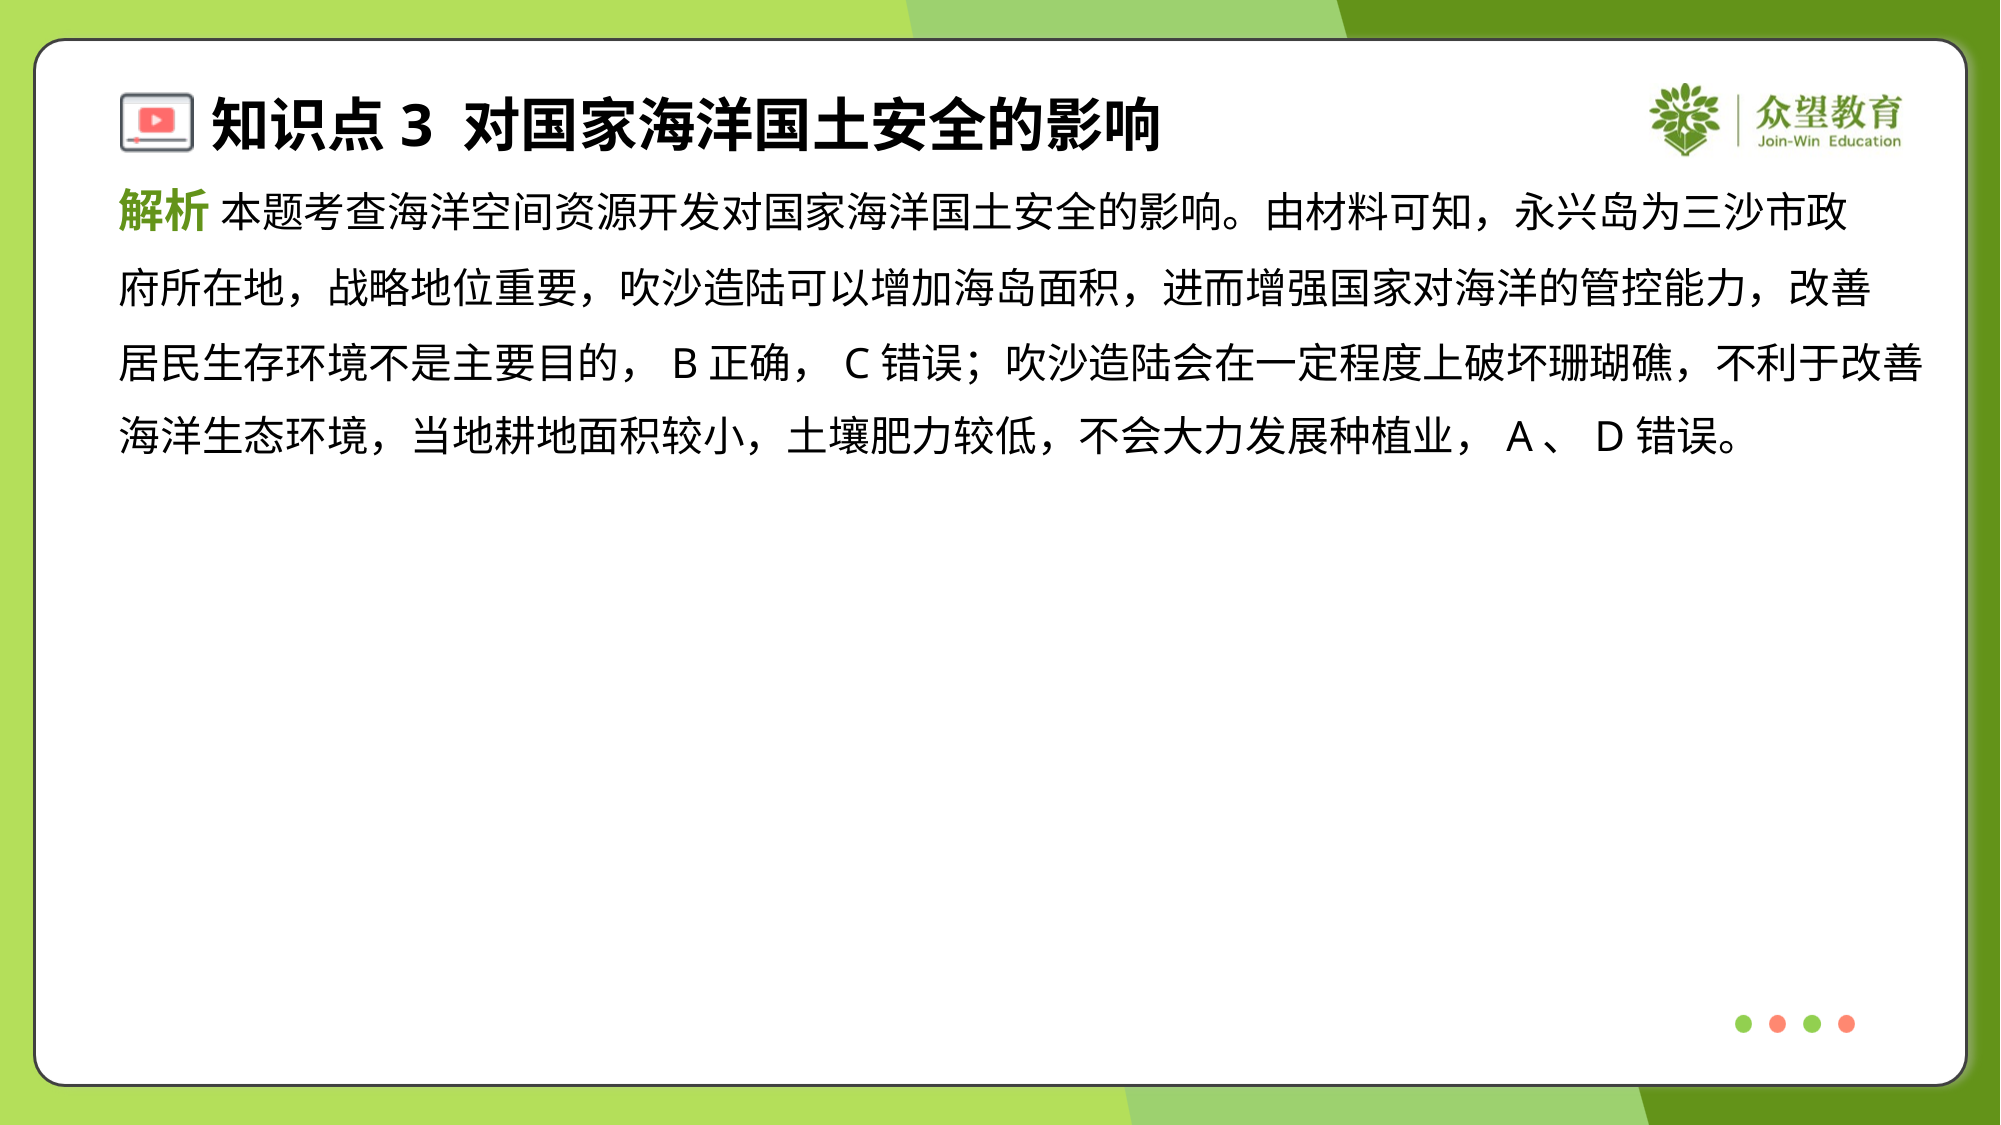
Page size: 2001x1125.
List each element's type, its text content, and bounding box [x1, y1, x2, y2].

picture [0, 0, 2000, 1125]
text_box 解析 本题考查海洋空间资源开发对国家海洋国土安全的影响。由材料可知，永兴岛为三沙市政 府所在地，战略地位重要，吹沙造陆可以增加海岛面积，进而增强国家对海洋的管控能力，改善 居民生存环境不是主要目的，B正确，C错误；吹沙造陆会在一定程度上破坏珊瑚礁，不利于改善 海洋生态环境，当地耕地面积较小，土壤肥力较低，不会大力发展种植业，A、D错误。 [118, 159, 1883, 452]
